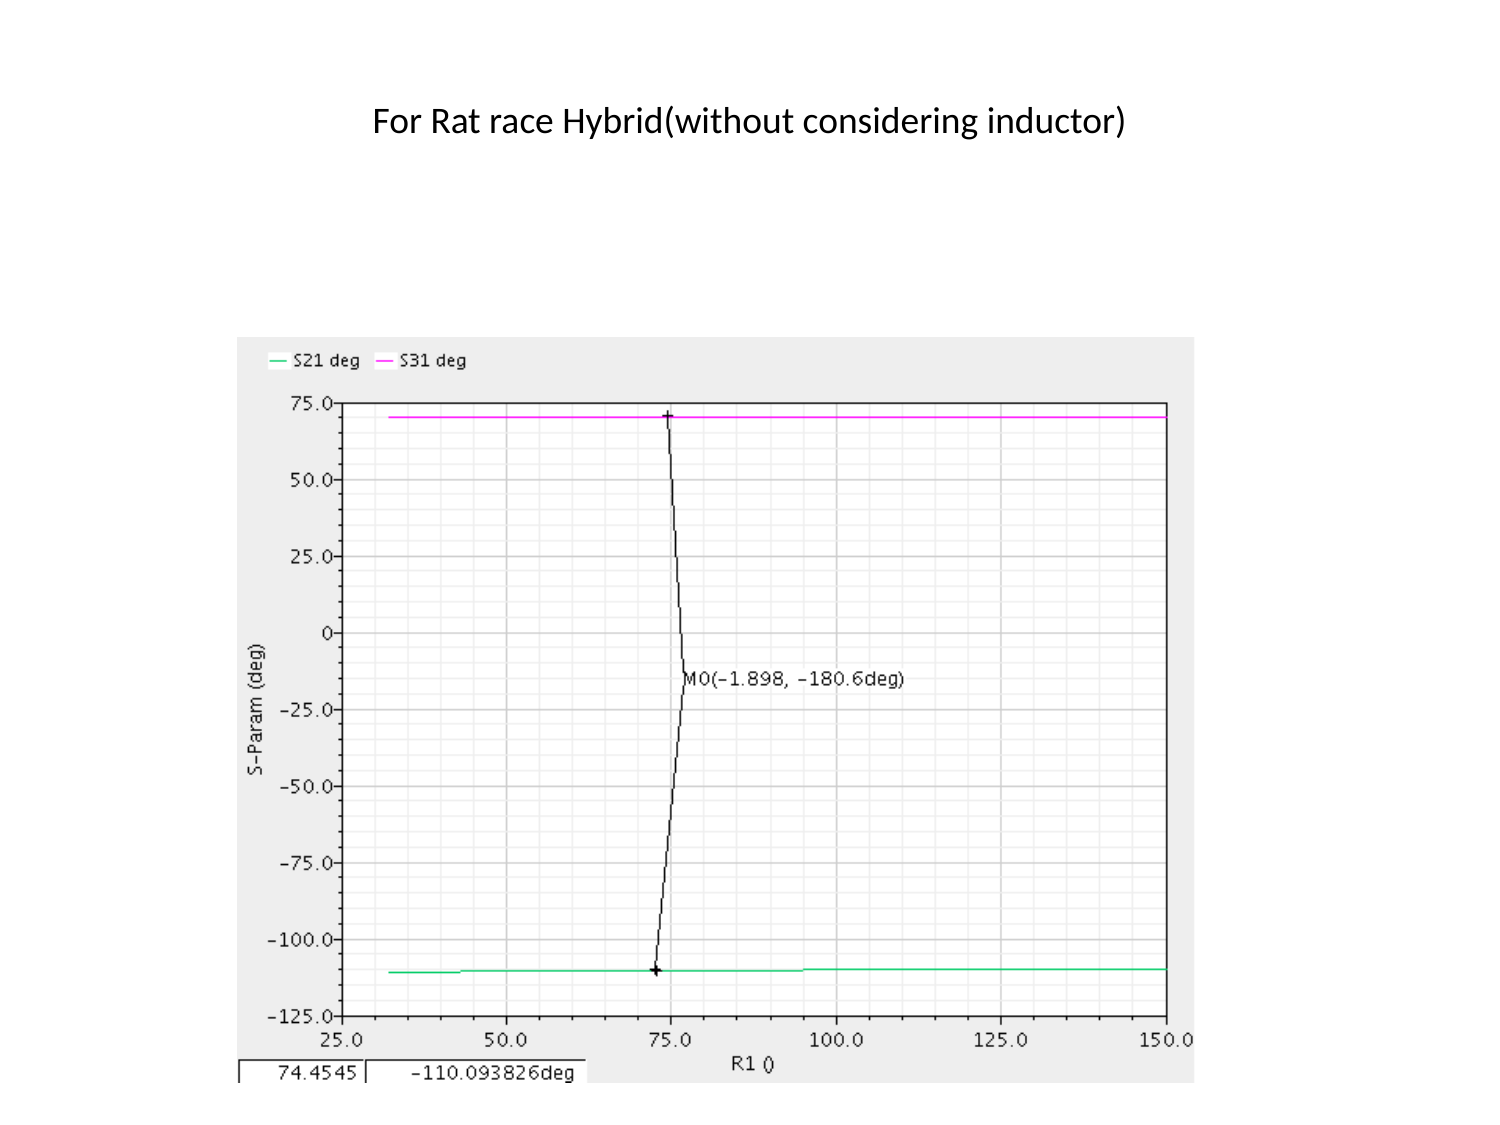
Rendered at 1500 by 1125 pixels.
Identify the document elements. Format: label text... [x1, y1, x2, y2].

title For Rat race Hybrid(without considering inductor) [112, 75, 1388, 163]
picture [237, 337, 1196, 1084]
